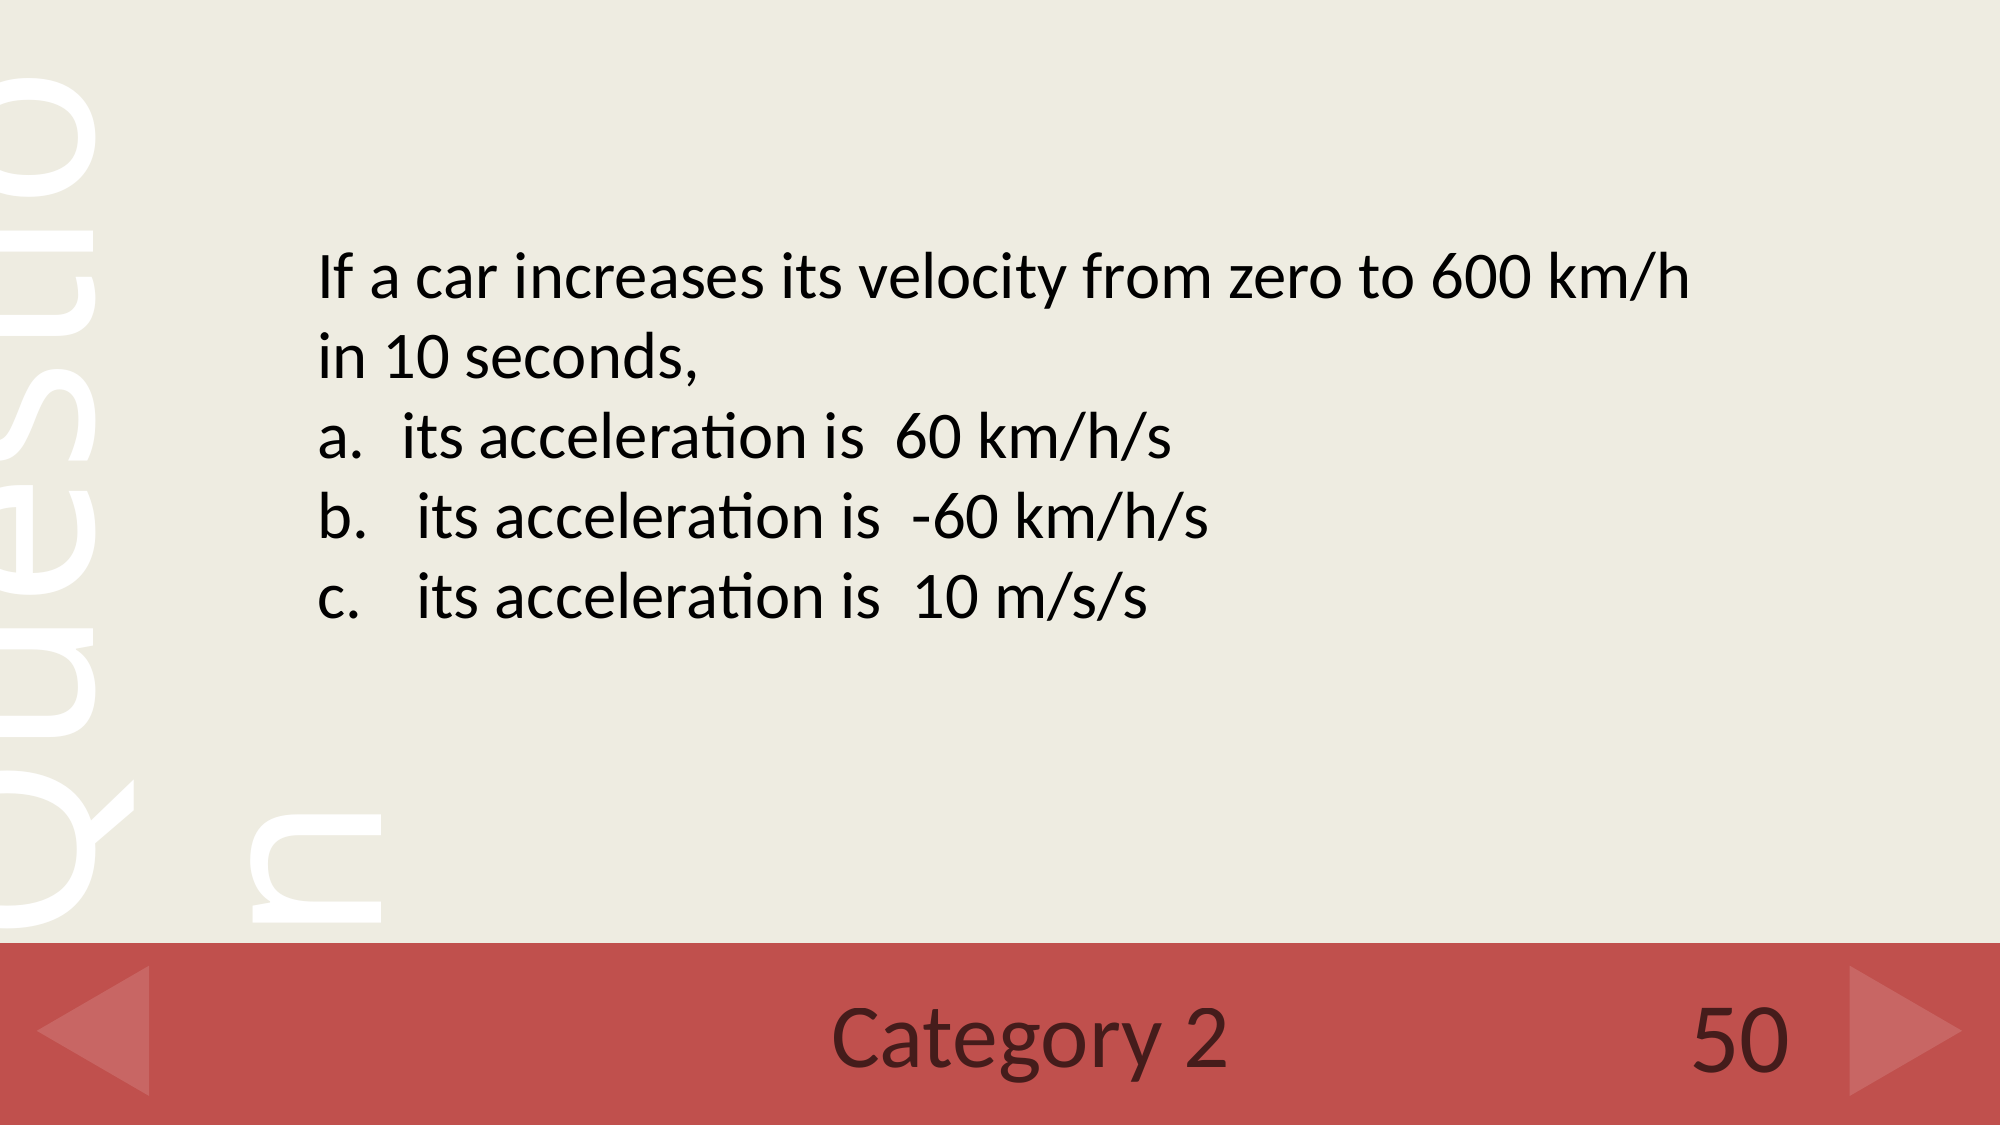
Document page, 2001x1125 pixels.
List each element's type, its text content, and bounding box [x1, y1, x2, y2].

list If a car increases its velocity from zero to 600 km/h in 10 seconds, its acceleration is 60 km/h/s its acceleration is -60 km/h/s its acceleration is 10 m/s/s [302, 307, 1760, 636]
title Category 2 [131, 937, 1931, 1125]
